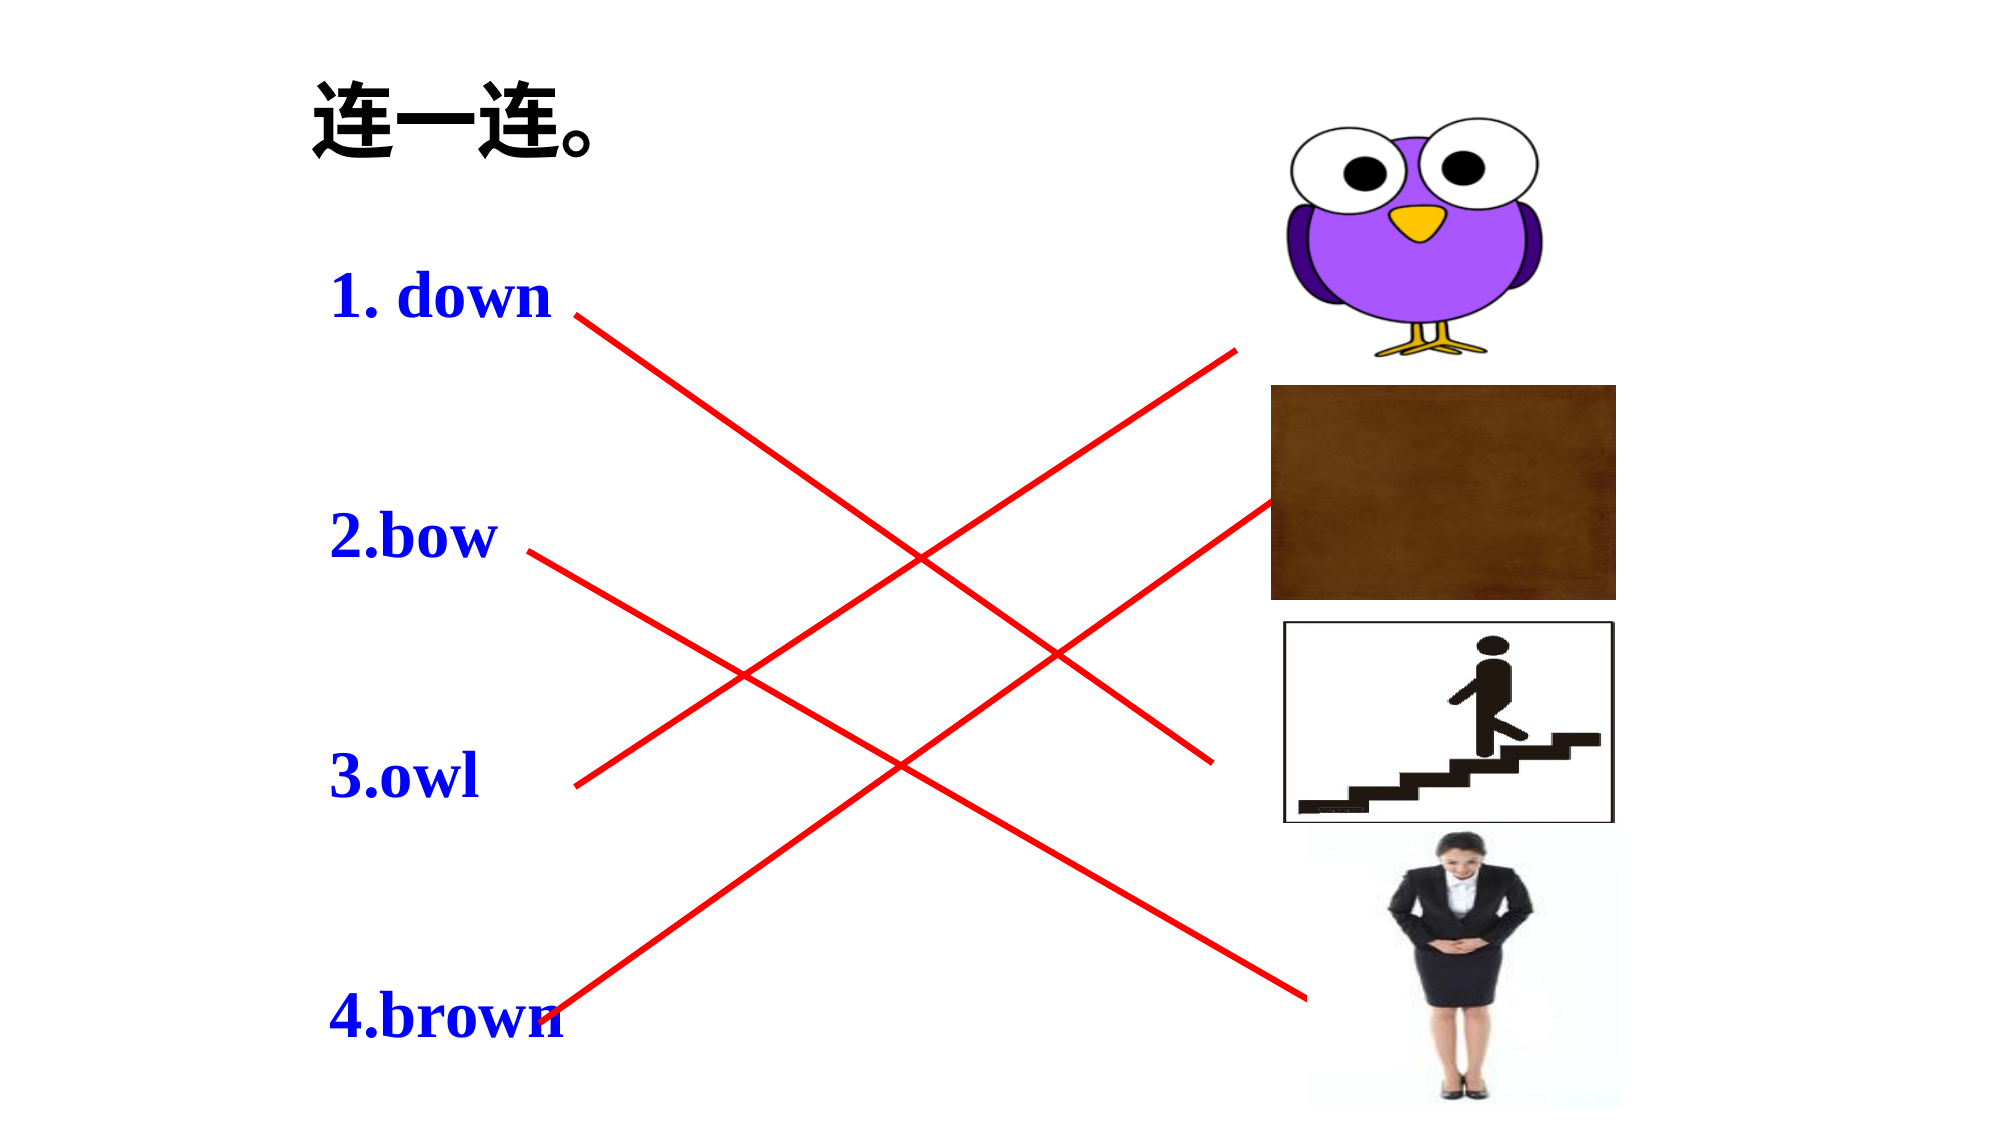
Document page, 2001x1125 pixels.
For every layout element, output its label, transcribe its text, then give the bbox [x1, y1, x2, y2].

text_box 1. down 2.bow 3.owl 4.brown [315, 243, 823, 1059]
picture [1283, 621, 1621, 1108]
text_box 连一连。 [296, 60, 1343, 176]
picture [1271, 385, 1616, 600]
picture [1259, 113, 1567, 365]
